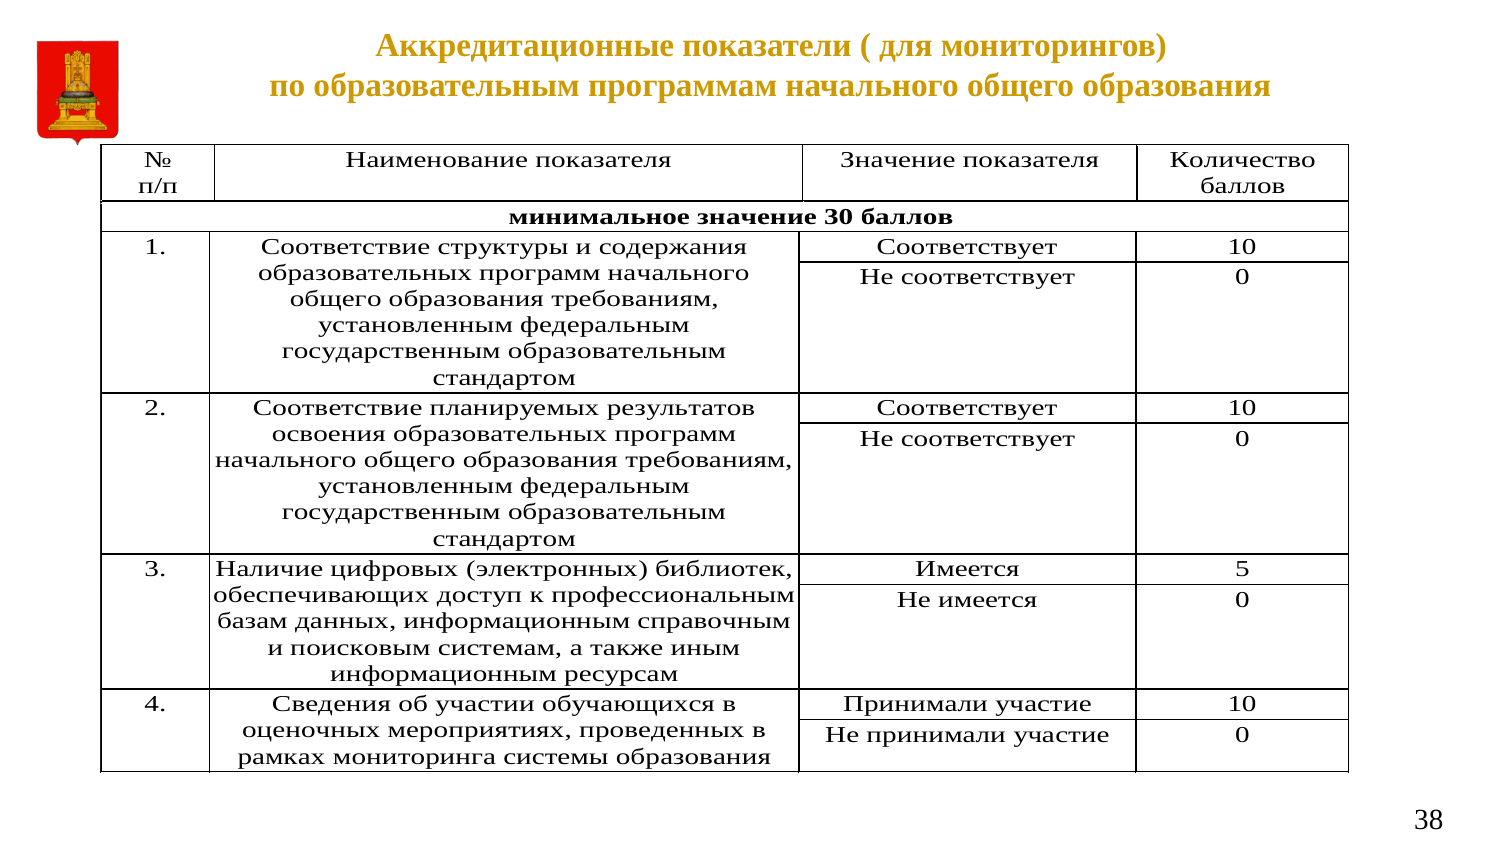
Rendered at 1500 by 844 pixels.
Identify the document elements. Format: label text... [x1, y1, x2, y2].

title Аккредитационные показатели ( для мониторингов) по образовательным программам начального общего образования [126, 35, 1419, 92]
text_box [100, 143, 1353, 801]
picture [34, 34, 125, 151]
slide_number 38 [1387, 799, 1459, 837]
